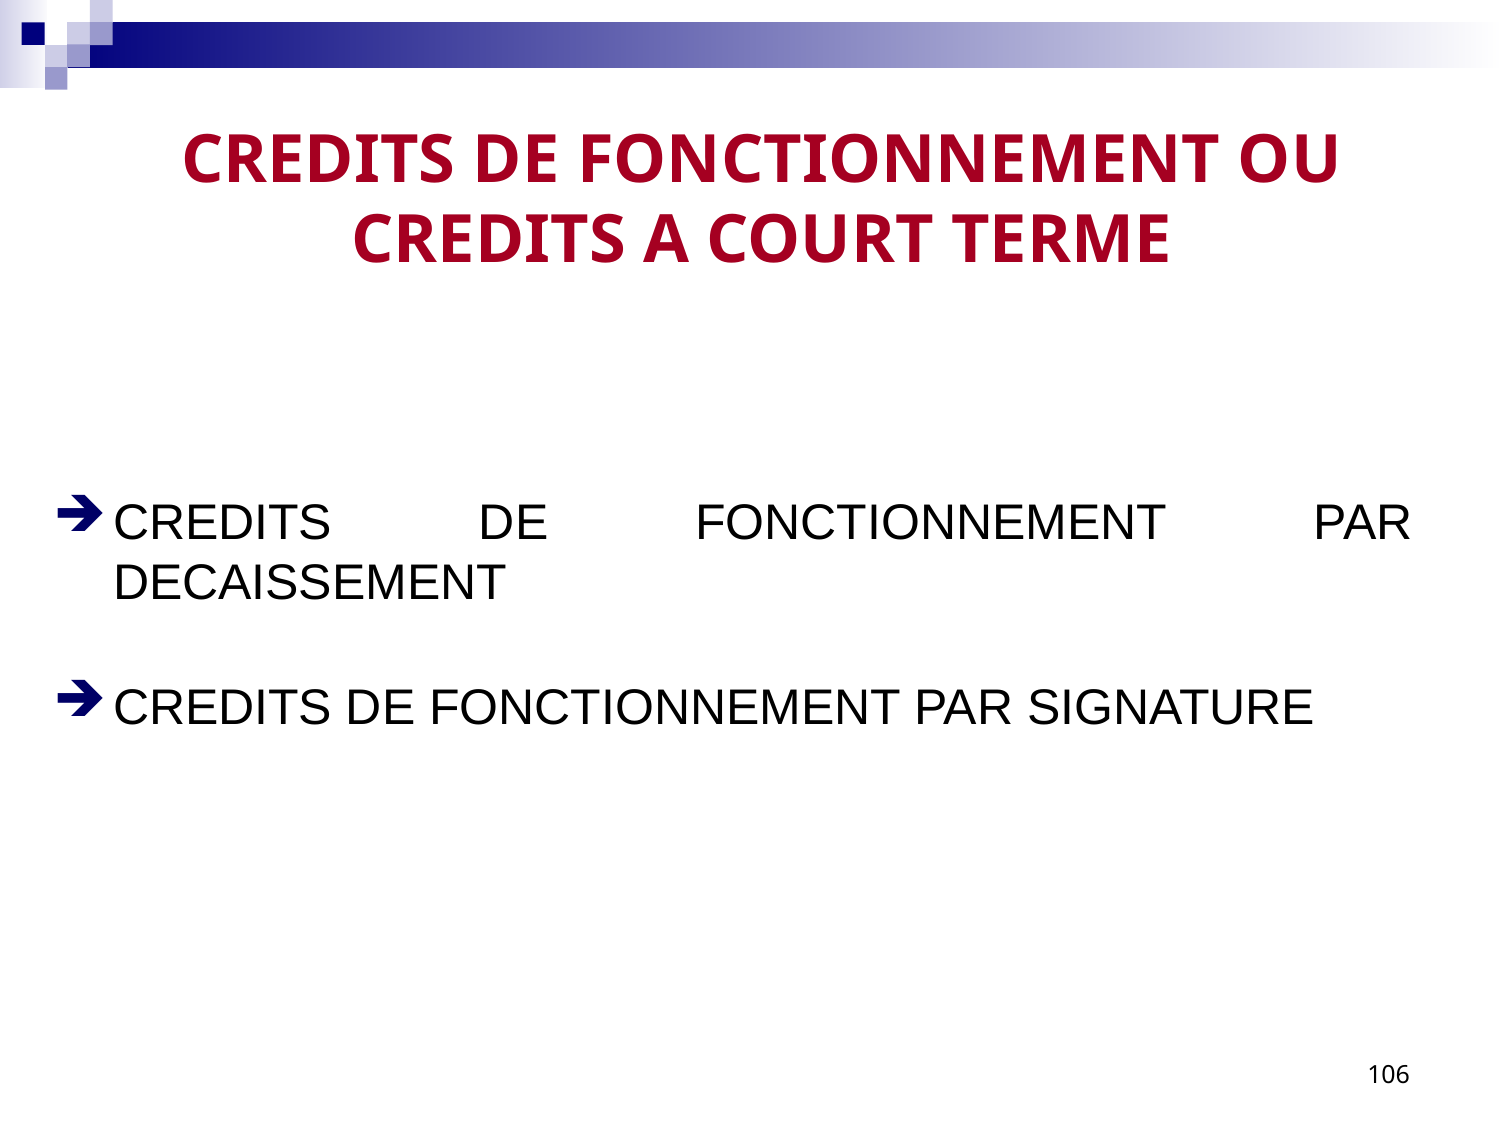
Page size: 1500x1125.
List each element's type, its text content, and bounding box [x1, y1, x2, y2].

slide_number 106 [1074, 1072, 1425, 1100]
title CREDITS DE FONCTIONNEMENT OU CREDITS A COURT TERME [76, 101, 1447, 290]
list CREDITS DE FONCTIONNEMENT PAR DECAISSEMENT CREDITS DE FONCTIONNEMENT PAR SIGNATURE [41, 420, 1425, 1072]
